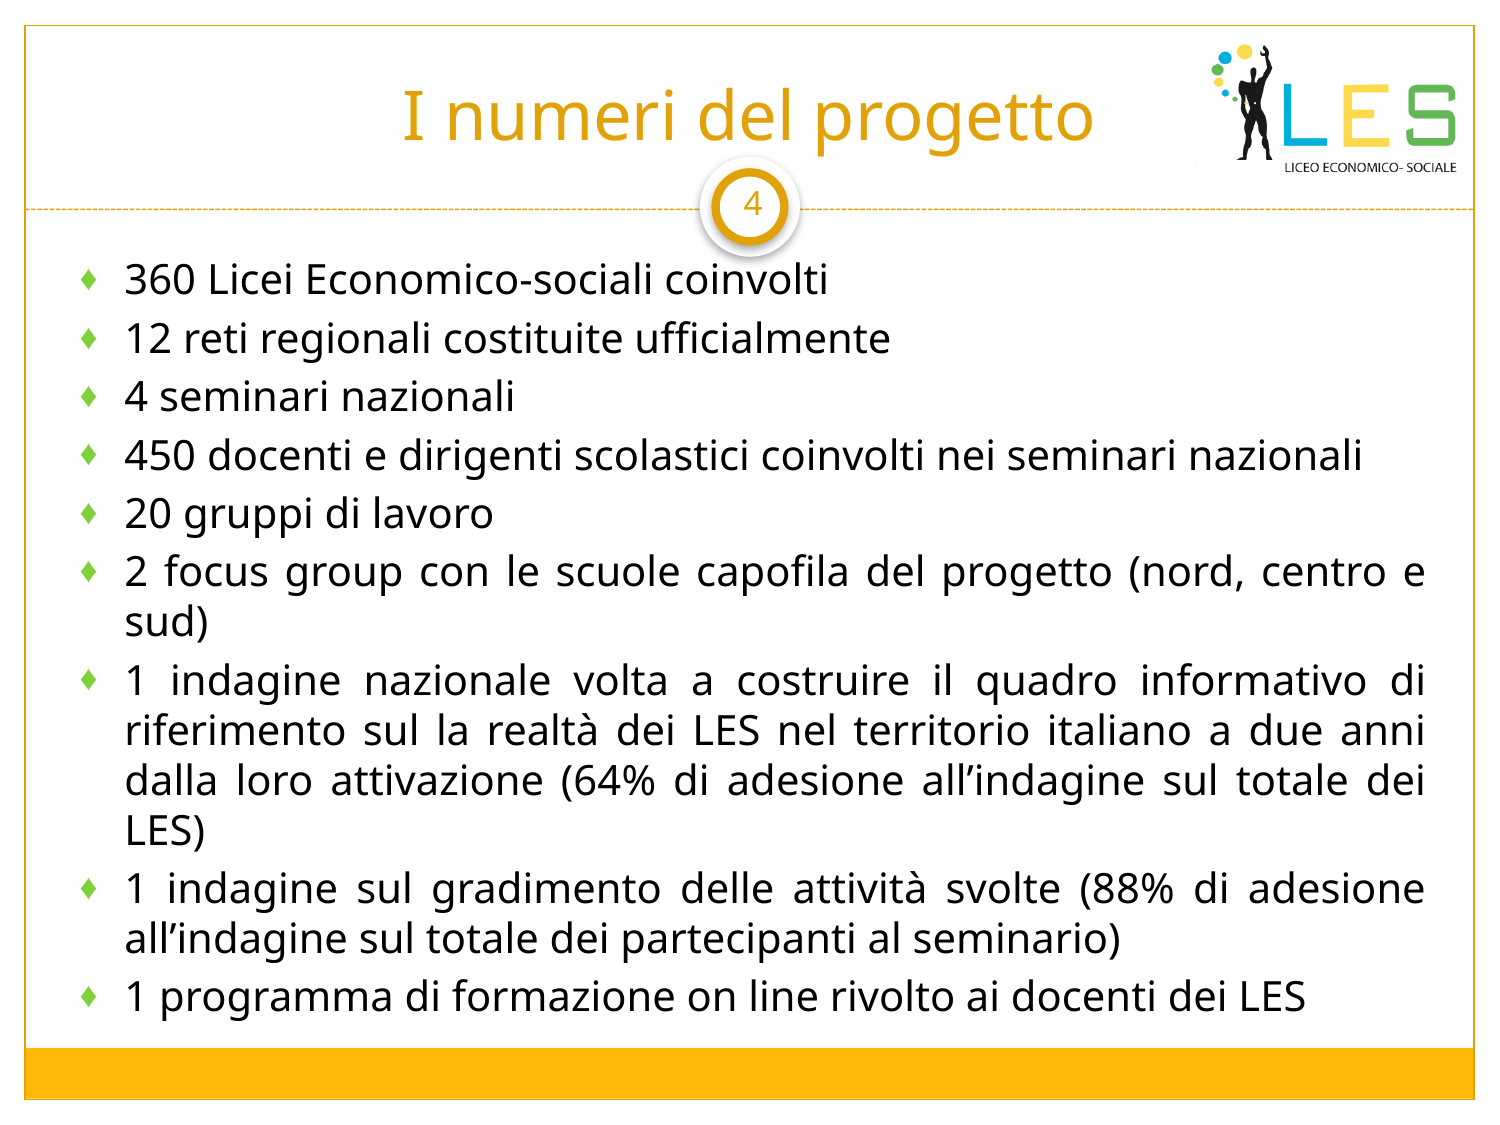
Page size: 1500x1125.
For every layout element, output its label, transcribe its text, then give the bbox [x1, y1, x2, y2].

title I numeri del progetto [49, 37, 1450, 162]
text_box 4 [715, 168, 791, 241]
text_box 360 Licei Economico-sociali coinvolti 12 reti regionali costituite ufficialmente 4 seminari nazionali 450 docenti e dirigenti scolastici coinvolti nei seminari nazionali 20 gruppi di lavoro 2 focus group con le scuole capofila del progetto (nord, centro e sud) 1 indagine nazionale volta a costruire il quadro informativo di riferimento sul la realtà dei LES nel territorio italiano a due anni dalla loro attivazione (64% di adesione all’indagine sul totale dei LES) 1 indagine sul gradimento delle attività svolte (88% di adesione all’indagine sul totale dei partecipanti al seminario) 1 programma di formazione on line rivolto ai docenti dei LES [64, 246, 1442, 965]
picture [1195, 32, 1469, 176]
